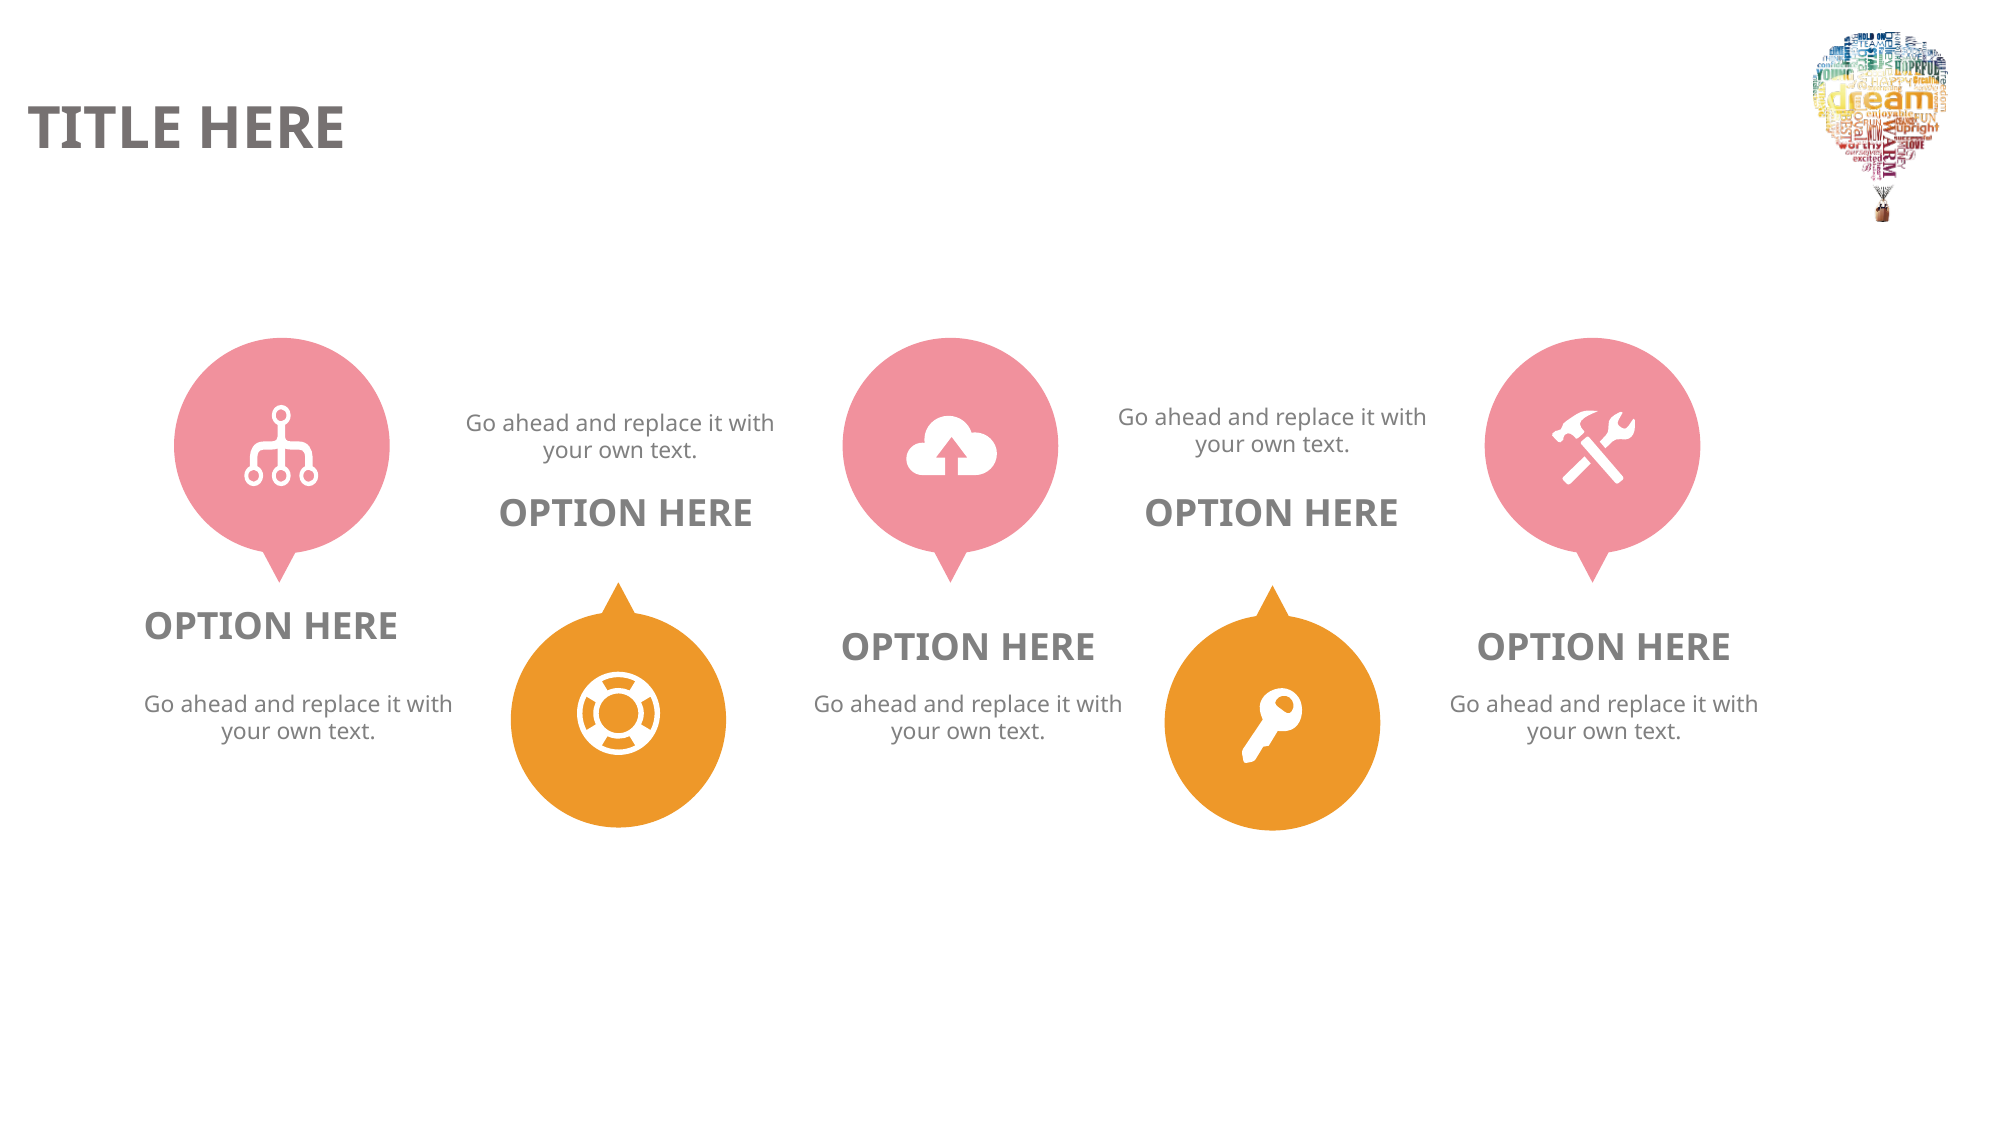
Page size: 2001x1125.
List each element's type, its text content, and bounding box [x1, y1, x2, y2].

text_box [510, 613, 727, 828]
text_box OPTION HERE [1379, 622, 1829, 668]
text_box [255, 538, 303, 583]
text_box [1552, 410, 1598, 443]
text_box Go ahead and replace it with your own text. [131, 689, 466, 745]
text_box Go ahead and replace it with your own text. [801, 689, 1136, 745]
text_box [1580, 436, 1624, 484]
text_box [1484, 337, 1701, 553]
text_box [174, 337, 390, 553]
text_box Go ahead and replace it with your own text. [453, 408, 788, 464]
text_box [1569, 538, 1616, 583]
text_box [842, 337, 1059, 553]
text_box [577, 671, 661, 755]
text_box [906, 415, 997, 476]
text_box [1249, 585, 1296, 630]
text_box [1164, 616, 1381, 831]
text_box [1562, 456, 1591, 485]
text_box OPTION HERE [1047, 488, 1496, 534]
text_box [1599, 411, 1635, 449]
text_box [594, 582, 642, 627]
text_box [927, 538, 974, 583]
text_box OPTION HERE [47, 602, 496, 648]
text_box OPTION HERE [401, 488, 850, 534]
text_box [244, 404, 319, 487]
text_box Go ahead and replace it with your own text. [1105, 401, 1440, 457]
text_box OPTION HERE [743, 622, 1193, 668]
picture [1811, 29, 1948, 222]
text_box Go ahead and replace it with your own text. [1437, 689, 1772, 745]
text_box [1242, 688, 1303, 763]
text_box TITLE HERE [12, 82, 487, 168]
